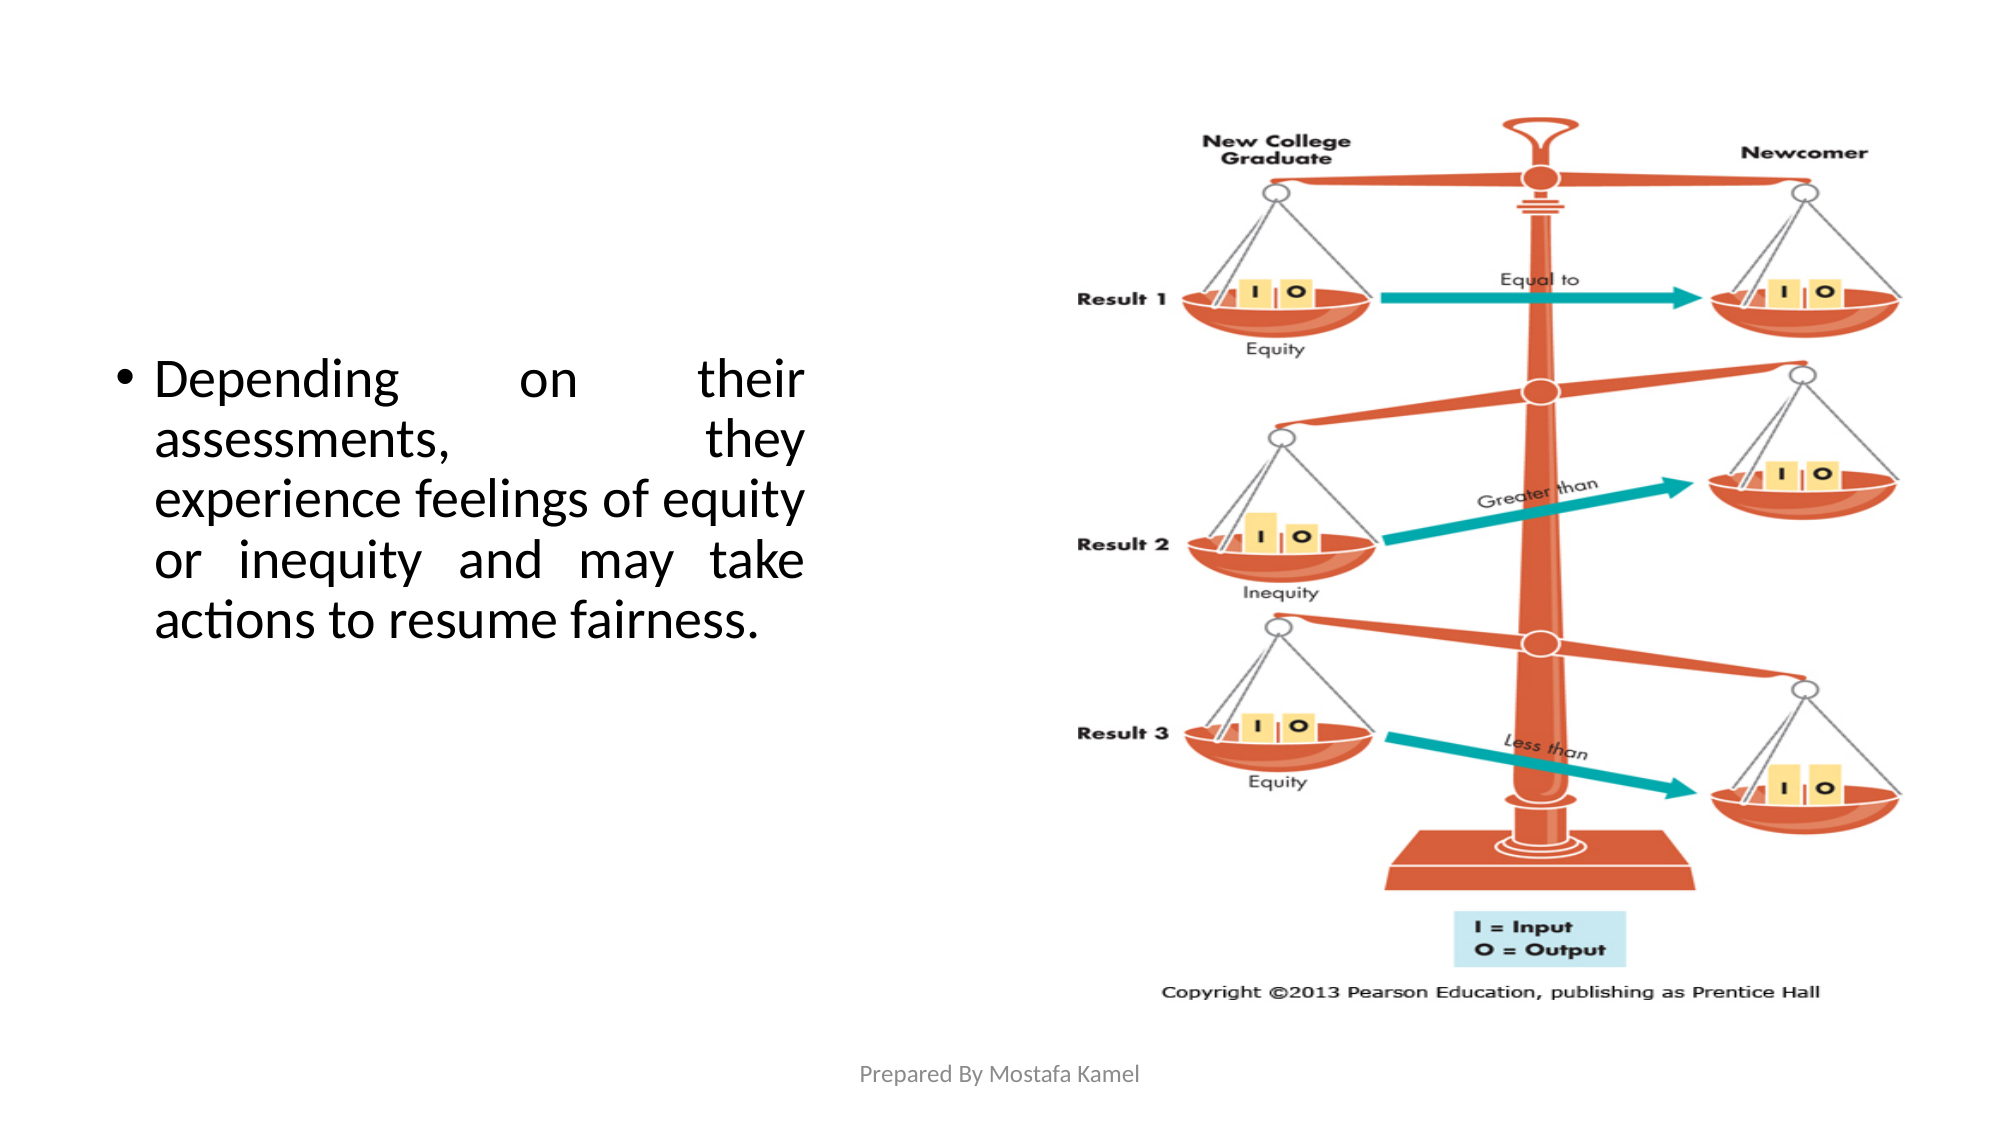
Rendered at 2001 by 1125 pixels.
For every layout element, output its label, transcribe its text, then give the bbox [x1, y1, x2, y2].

footer Prepared By Mostafa Kamel [662, 1042, 1338, 1103]
picture [1078, 117, 1903, 1014]
list Depending on their assessments, they experience feelings of equity or inequity and may take actions to resume fairness. [100, 341, 822, 663]
